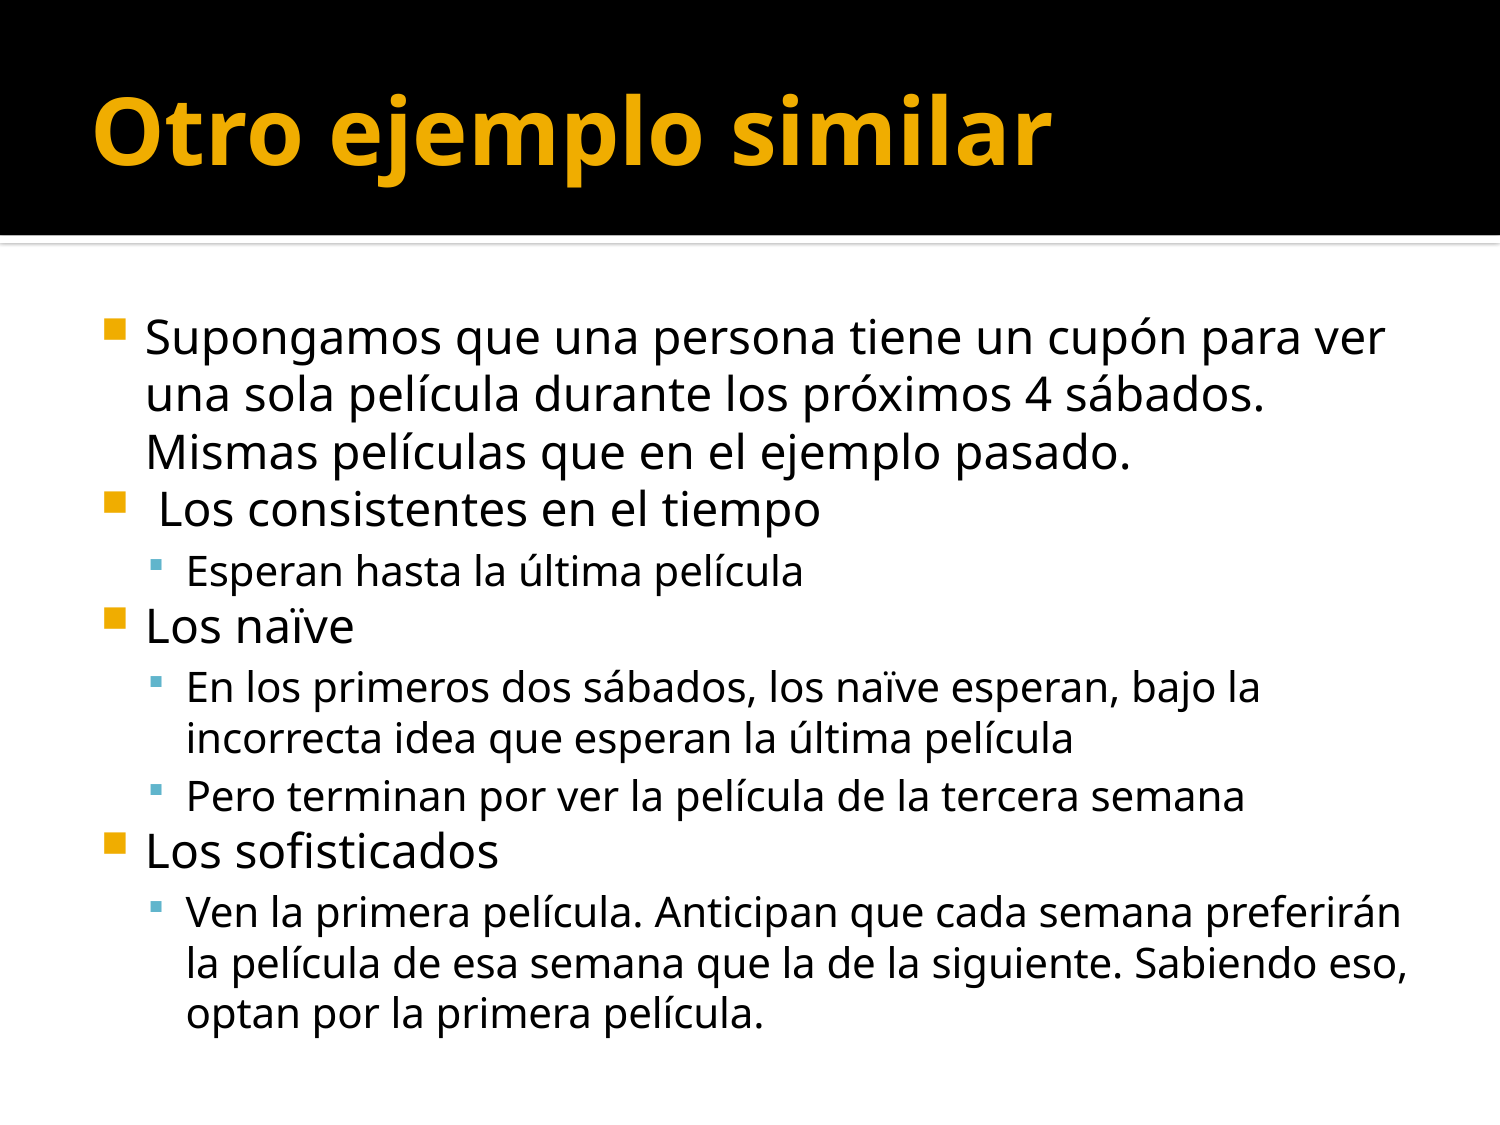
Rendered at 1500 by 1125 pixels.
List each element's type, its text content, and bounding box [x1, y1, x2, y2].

title Otro ejemplo similar [75, 25, 1425, 231]
list Supongamos que una persona tiene un cupón para ver una sola película durante los próximos 4 sábados. Mismas películas que en el ejemplo pasado. Los consistentes en el tiempo Esperan hasta la última película Los naïve En los primeros dos sábados, los naïve esperan, bajo la incorrecta idea que esperan la última película Pero terminan por ver la película de la tercera semana Los sofisticados Ven la primera película. Anticipan que cada semana preferirán la película de esa semana que la de la siguiente. Sabiendo eso, optan por la primera película. [75, 291, 1425, 1050]
